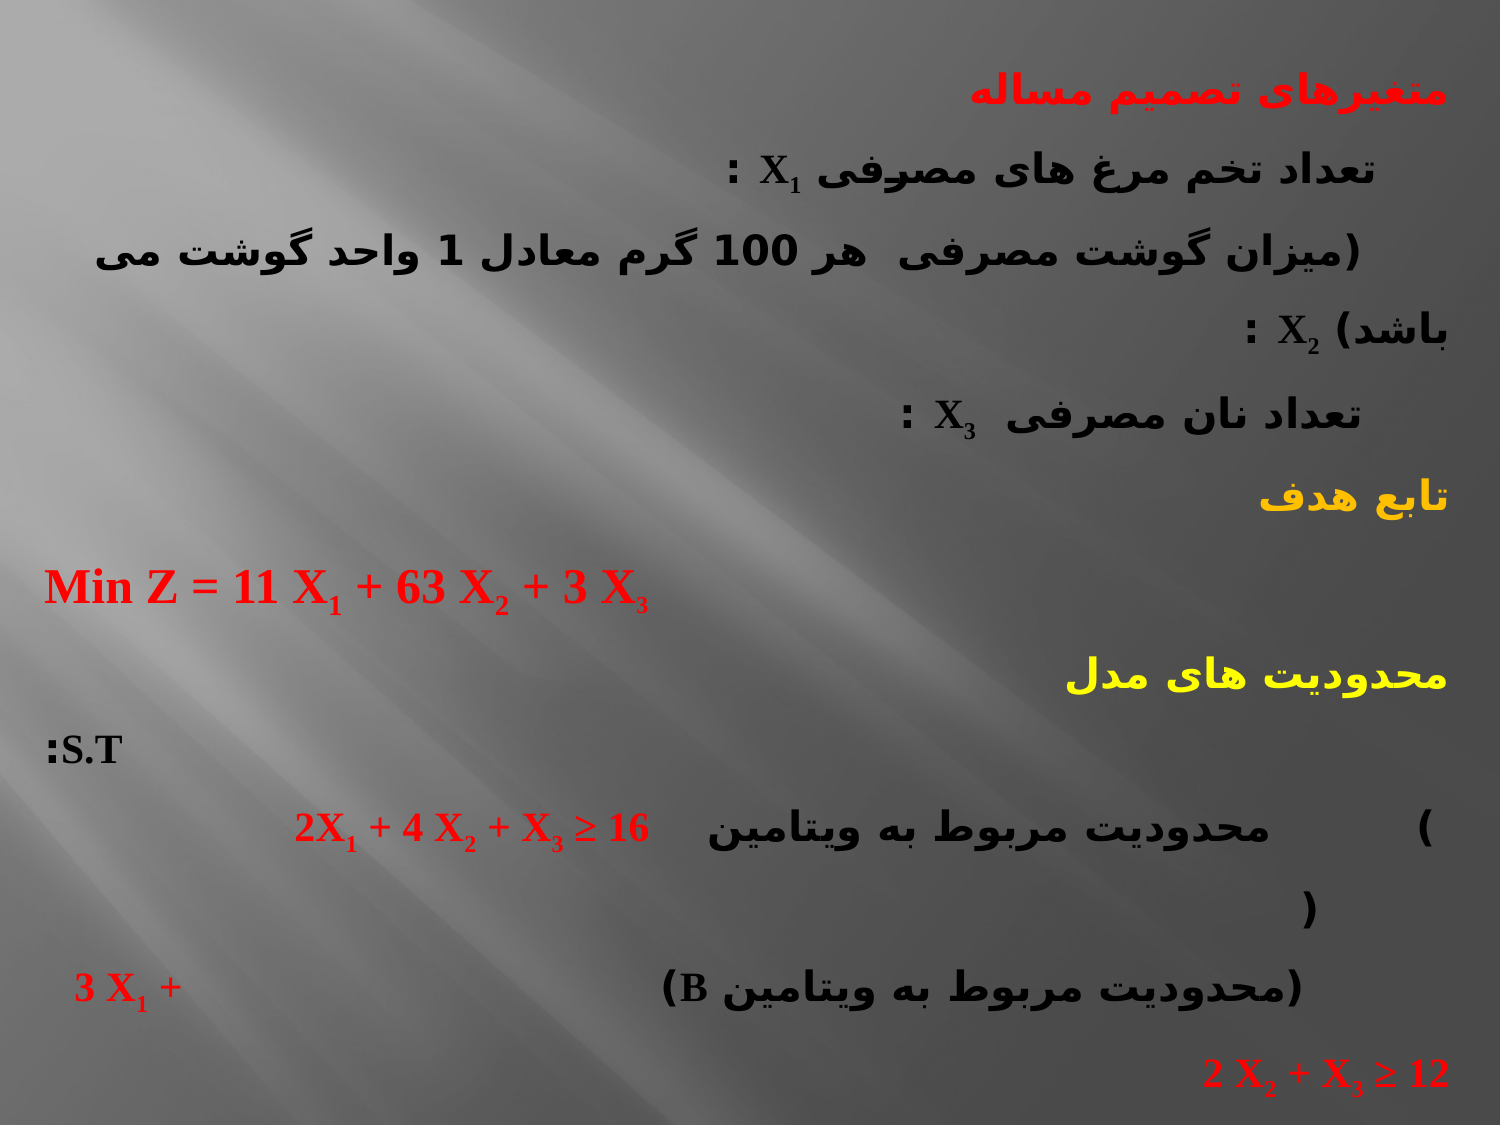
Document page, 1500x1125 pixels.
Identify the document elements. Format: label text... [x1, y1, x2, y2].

text_box متغیرهای تصمیم مساله تعداد تخم مرغ های مصرفی X1 : (میزان گوشت مصرفی هر 100 گرم معادل 1 واحد گوشت می باشد) X2 : تعداد نان مصرفی X3 : تابع هدف Min Z = 11 X1 + 63 X2 + 3 X3 محدودیت های مدل S.T: ) محدودیت مربوط به ویتامین 2X1 + 4 X2 + X3 ≥ 16 ( (محدودیت مربوط به ویتامین B) 3 X1 + 2 X2 + X3 ≥ 12 X1 , X2 , X3 ≥ 0 [29, 30, 1465, 1125]
